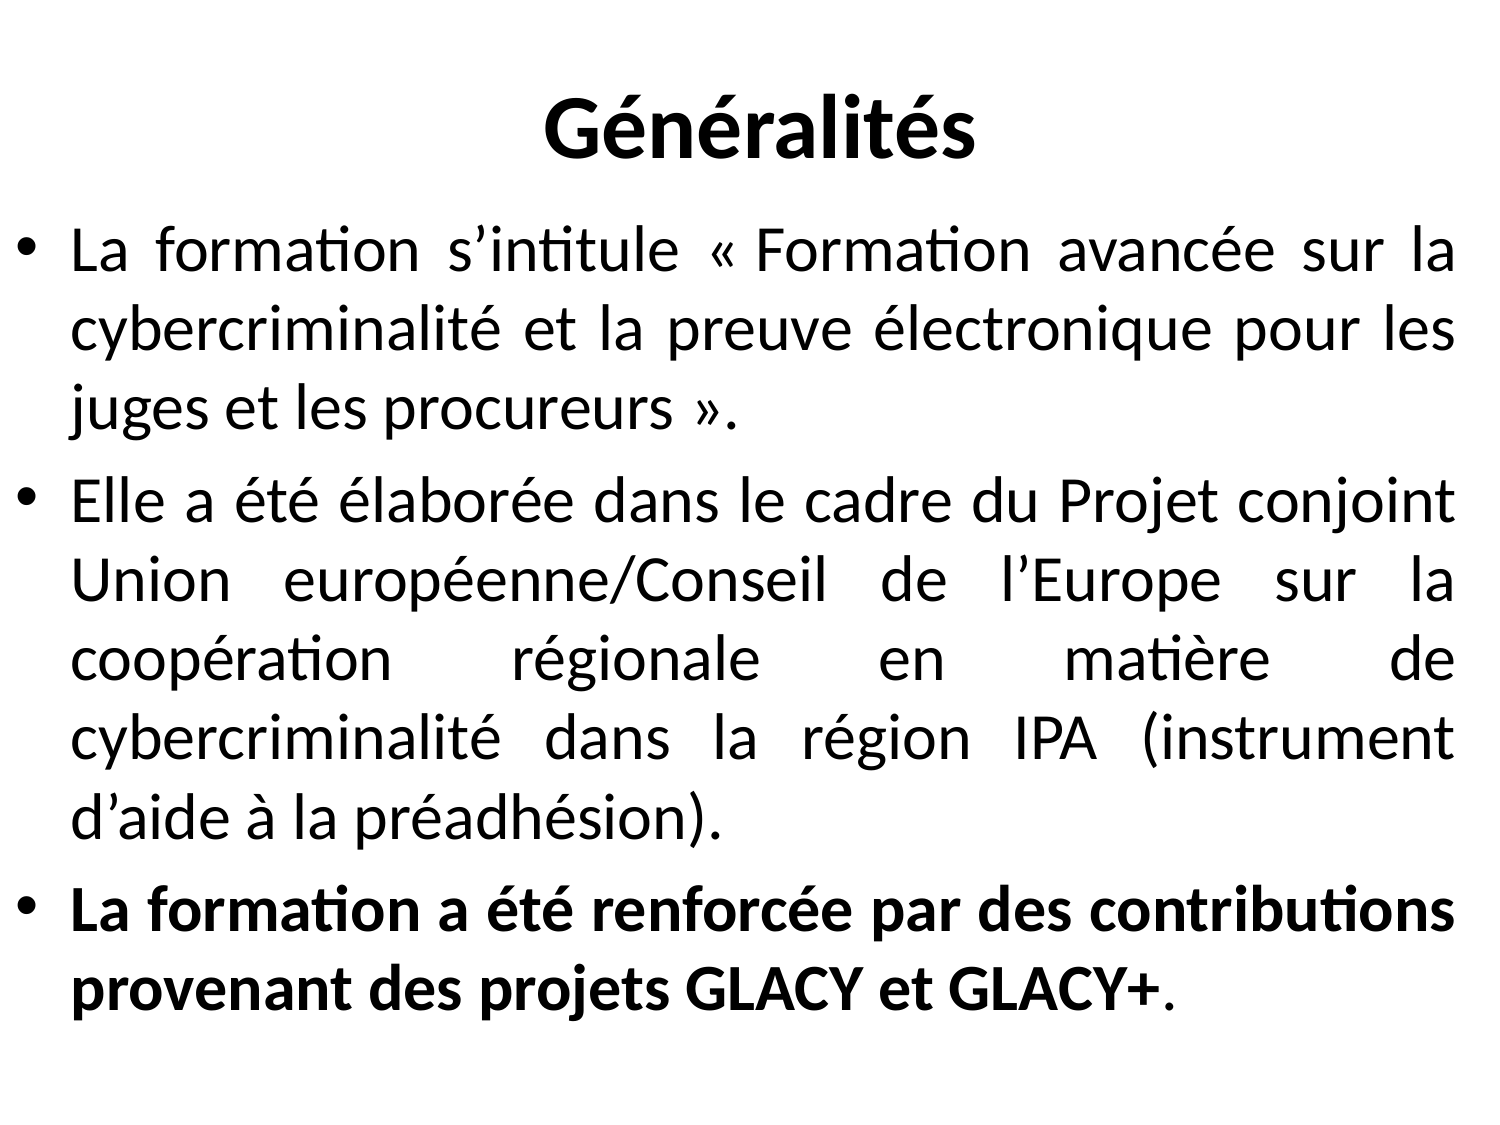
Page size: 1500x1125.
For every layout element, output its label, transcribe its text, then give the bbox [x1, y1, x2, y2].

list La formation s’intitule « Formation avancée sur la cybercriminalité et la preuve électronique pour les juges et les procureurs ». Elle a été élaborée dans le cadre du Projet conjoint Union européenne/Conseil de l’Europe sur la coopération régionale en matière de cybercriminalité dans la région IPA (instrument d’aide à la préadhésion). La formation a été renforcée par des contributions provenant des projets GLACY et GLACY+. [0, 198, 1474, 1066]
title Généralités [75, 45, 1425, 198]
